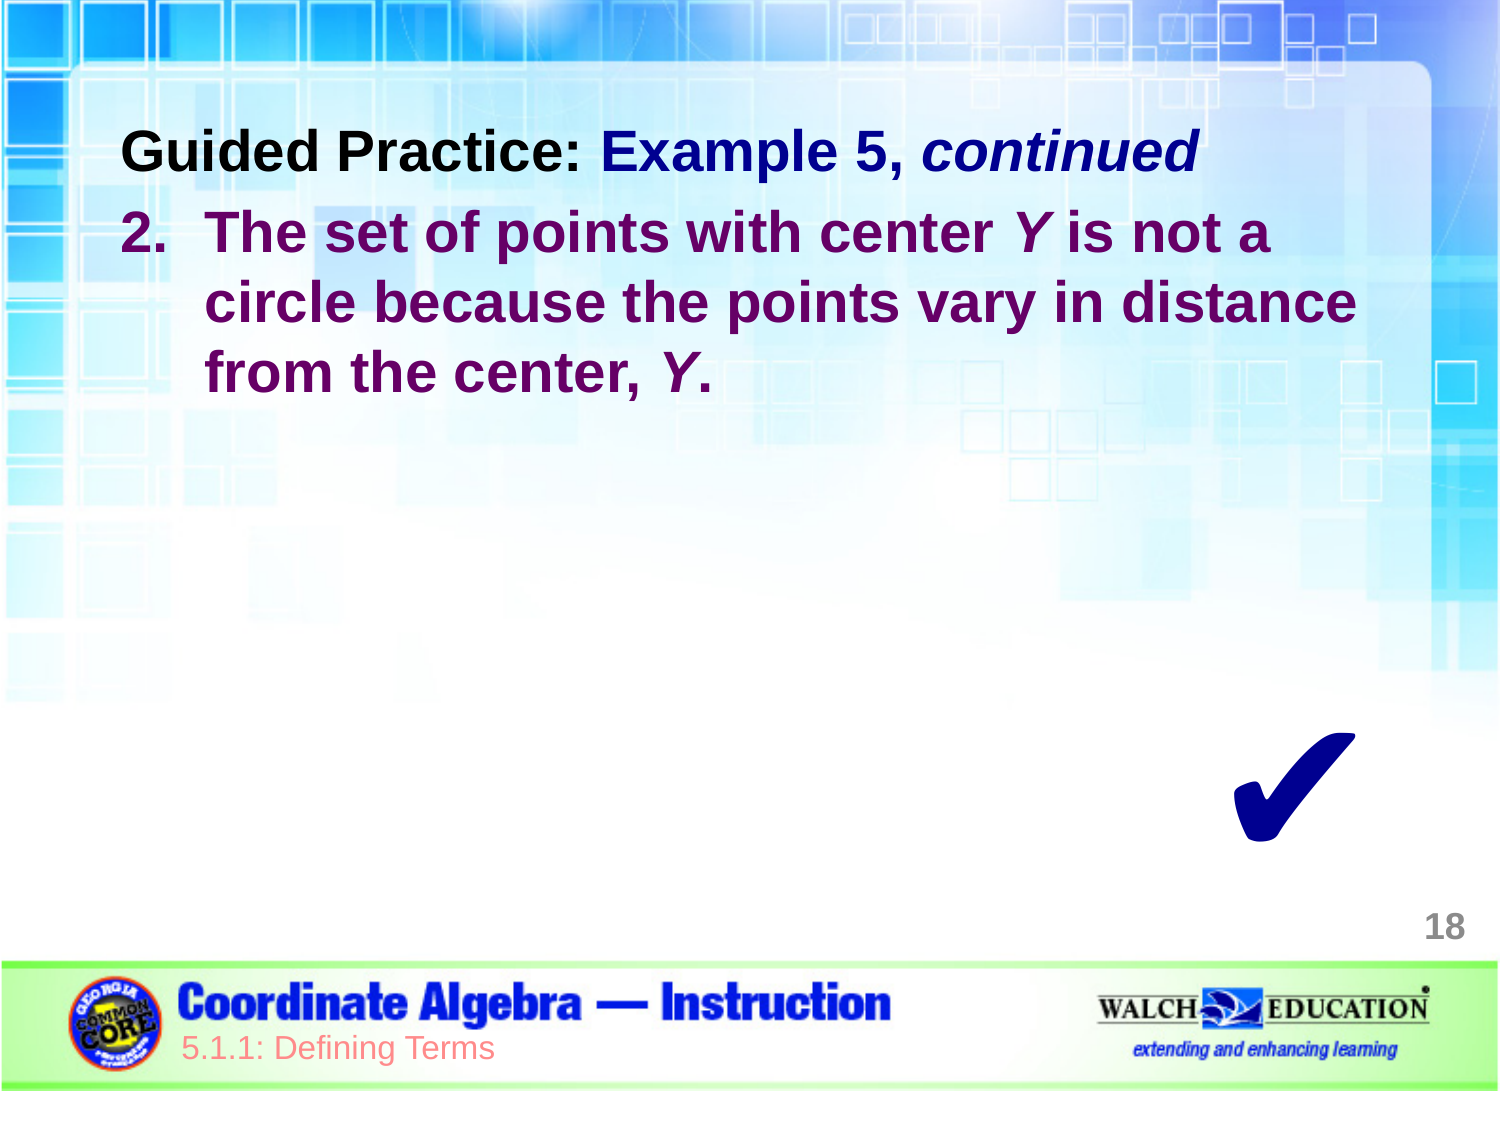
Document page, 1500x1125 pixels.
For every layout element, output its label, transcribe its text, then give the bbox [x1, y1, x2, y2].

footer 5.1.1: Defining Terms [166, 1024, 1080, 1069]
subtitle Guided Practice: Example 5, continued The set of points with center Y is not a circle because the points vary in distance from the center, Y. [105, 105, 1394, 925]
picture [1, 0, 1500, 1091]
text_box ✔ [1128, 651, 1394, 907]
slide_number 18 [1361, 901, 1481, 949]
